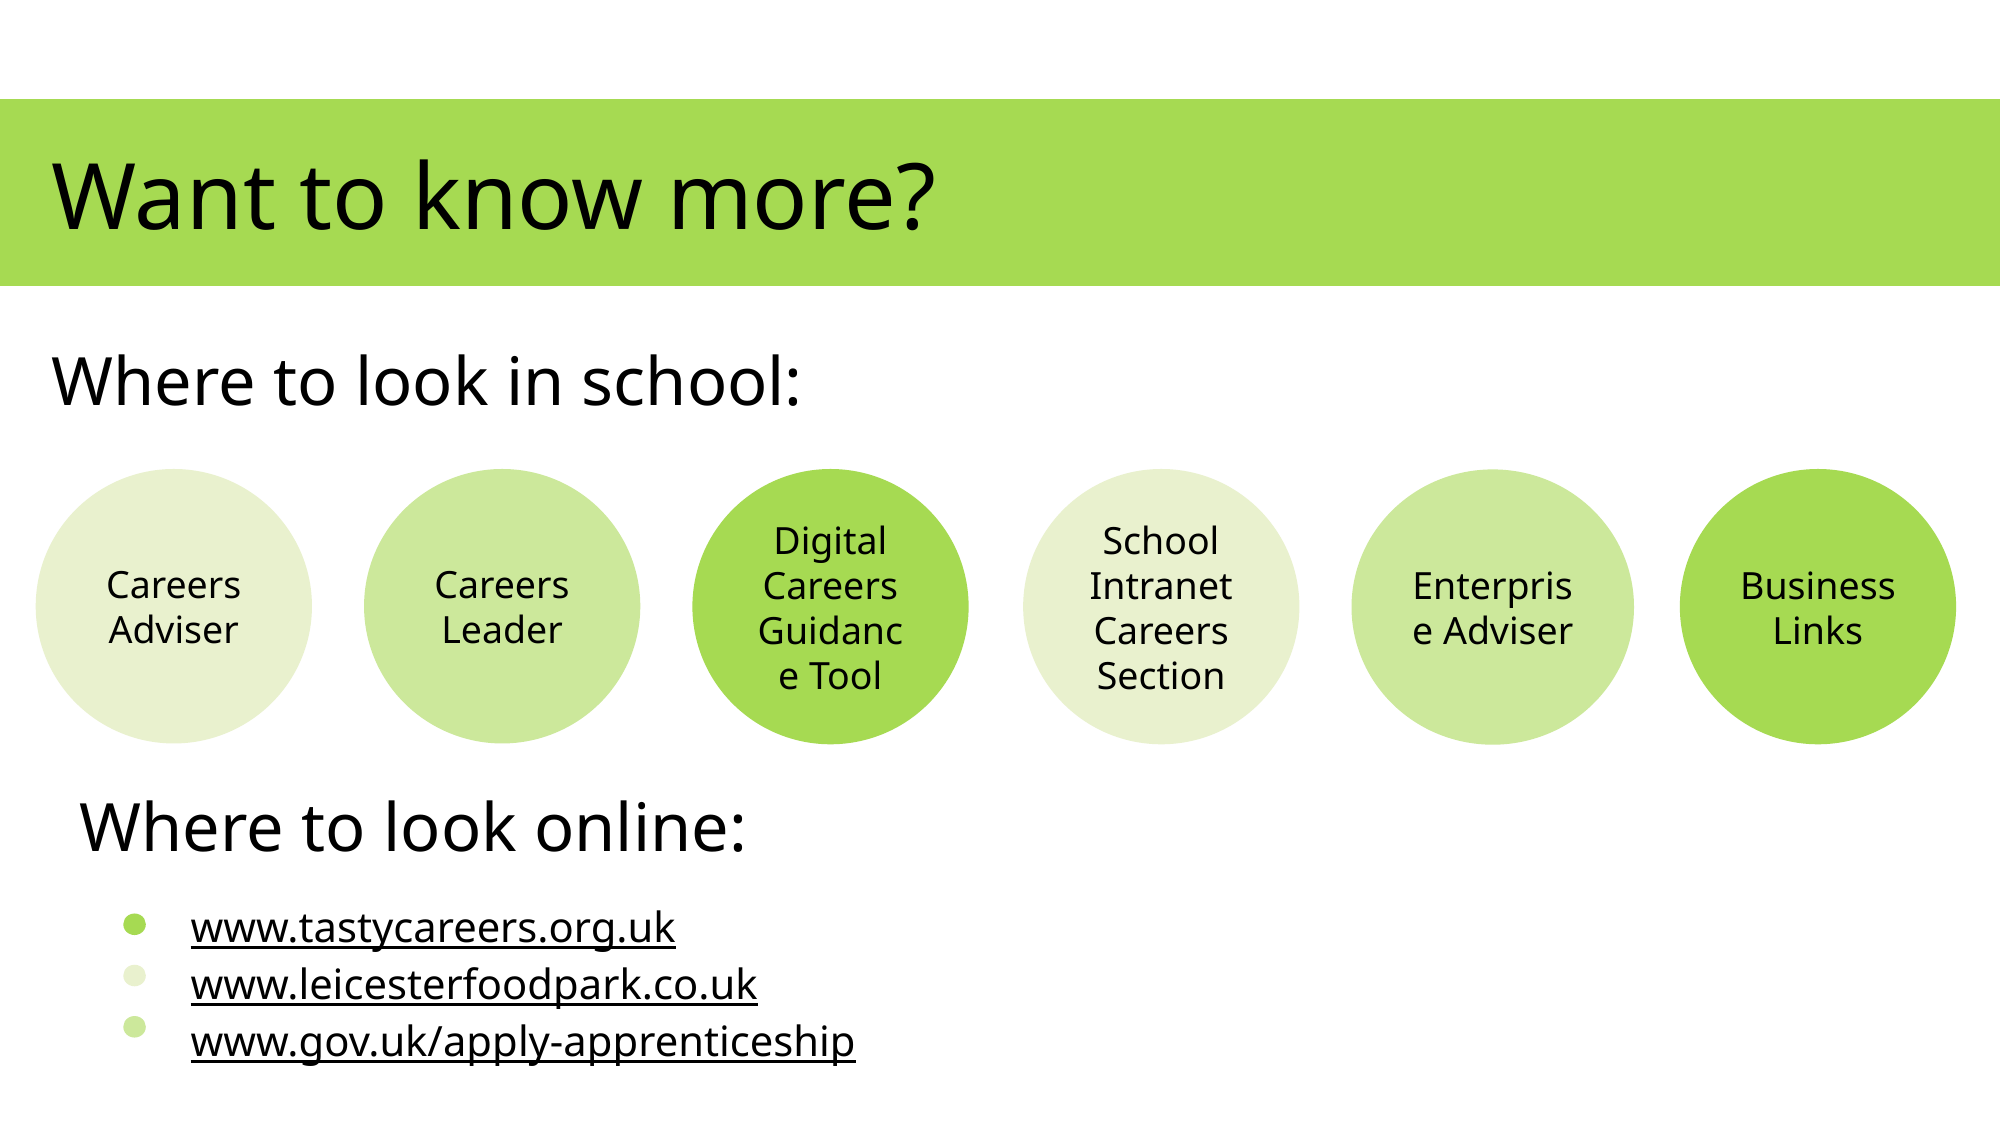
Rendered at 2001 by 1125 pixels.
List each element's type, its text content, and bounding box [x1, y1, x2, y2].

text_box Digital Careers Guidance Tool [692, 468, 969, 745]
text_box [0, 99, 2000, 286]
text_box [123, 913, 146, 936]
text_box [123, 964, 146, 987]
text_box www.tastycareers.org.uk www.leicesterfoodpark.co.uk www.gov.uk/apply-apprenticeship [175, 893, 2000, 1080]
text_box Careers Leader [364, 468, 641, 744]
text_box Where to look online: [64, 784, 772, 874]
text_box Business Links [1679, 468, 1957, 745]
text_box Enterprise Adviser [1351, 469, 1635, 745]
text_box Where to look in school: [36, 339, 1887, 428]
title Want to know more? [36, 168, 1254, 258]
text_box School Intranet Careers Section [1023, 468, 1300, 745]
text_box Careers Adviser [35, 468, 312, 744]
text_box [123, 1016, 146, 1038]
